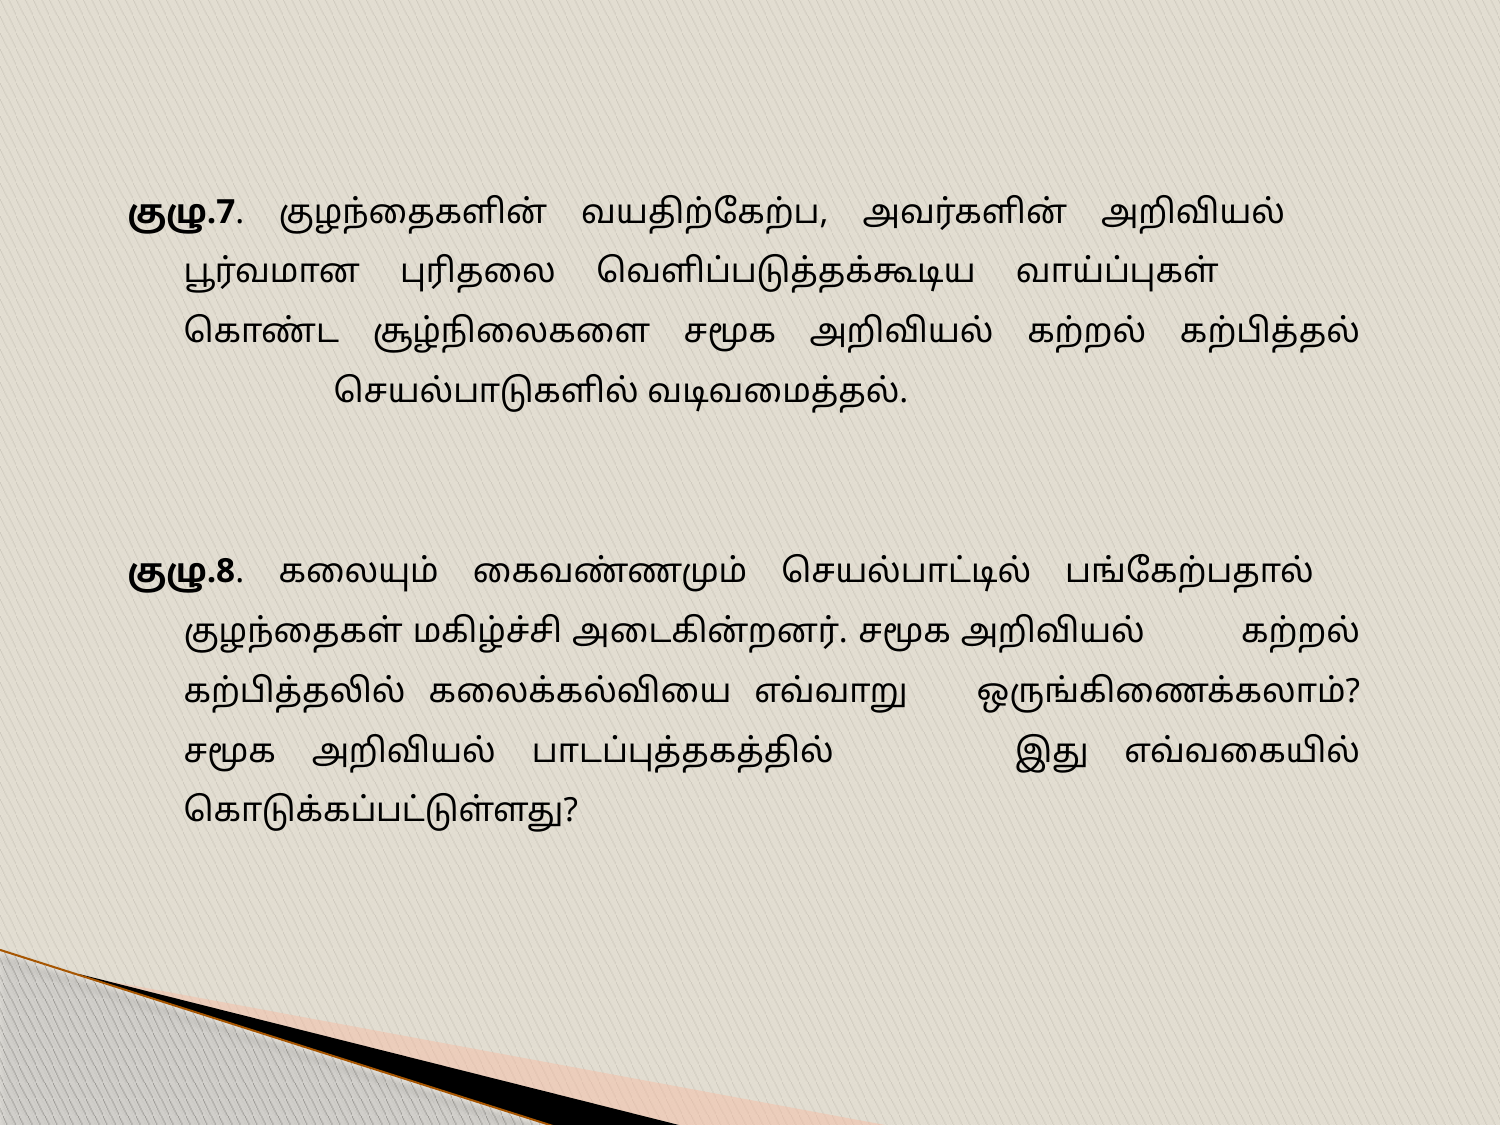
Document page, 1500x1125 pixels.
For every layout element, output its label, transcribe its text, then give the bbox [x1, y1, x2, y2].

text_box குழு.7. குழந்தைகளின் வயதிற்கேற்ப, அவர்களின் அறிவியல் பூர்வமான புரிதலை வெளிப்படுத்தக்கூடிய வாய்ப்புகள் கொண்ட சூழ்நிலைகளை சமூக அறிவியல் கற்றல் கற்பித்தல் செயல்பாடுகளில் வடிவமைத்தல். குழு.8. கலையும் கைவண்ணமும் செயல்பாட்டில் பங்கேற்பதால் குழந்தைகள் மகிழ்ச்சி அடைகின்றனர். சமூக அறிவியல் கற்றல் கற்பித்தலில் கலைக்கல்வியை எவ்வாறு ஒருங்கிணைக்கலாம்? சமூக அறிவியல் பாடப்புத்தகத்தில் இது எவ்வகையில் கொடுக்கப்பட்டுள்ளது? [112, 162, 1375, 956]
